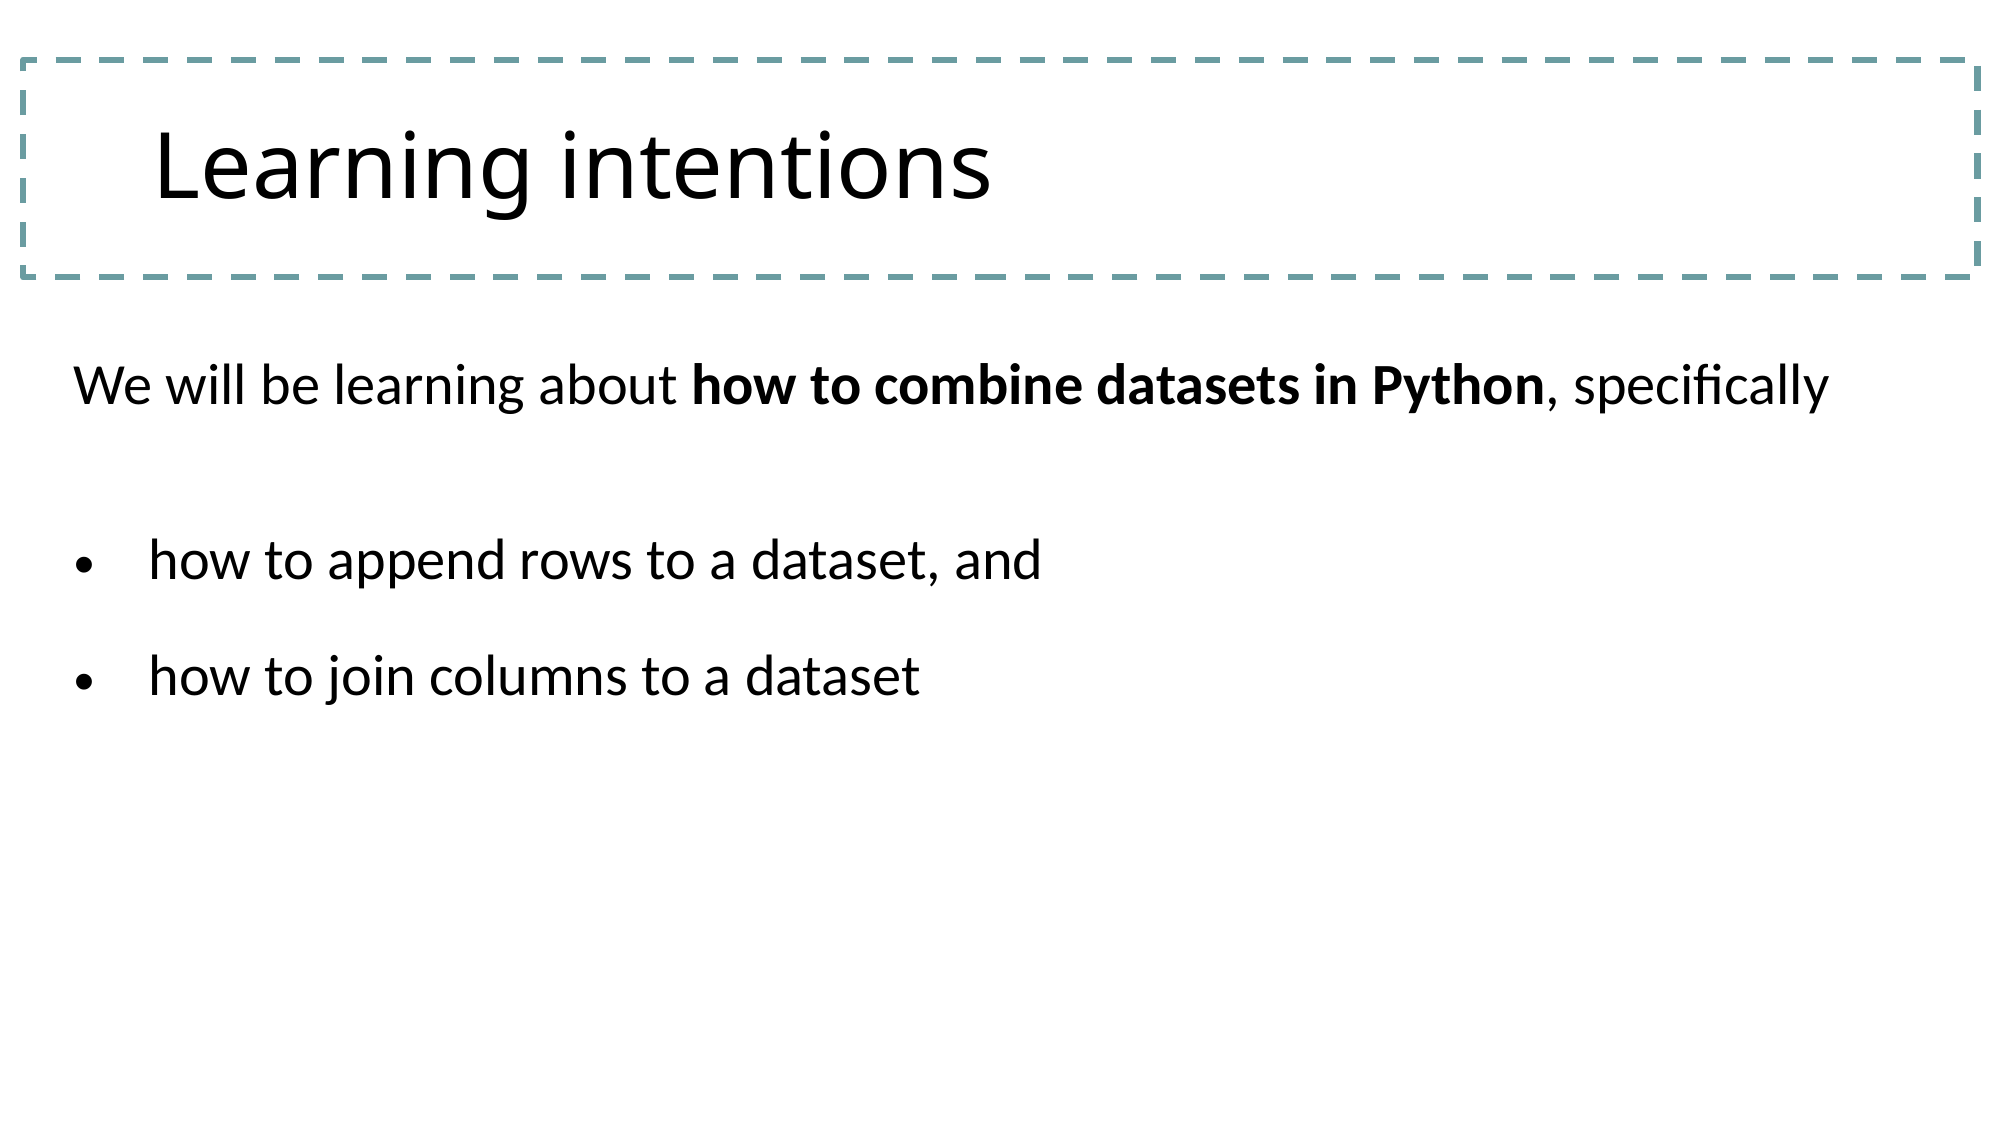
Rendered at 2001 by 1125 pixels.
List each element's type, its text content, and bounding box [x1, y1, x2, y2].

table_header We will be learning about how to combine datasets in Python, specifically how to append rows to a dataset, and how to join columns to a dataset [59, 324, 1941, 901]
title Learning intentions [137, 59, 1863, 278]
